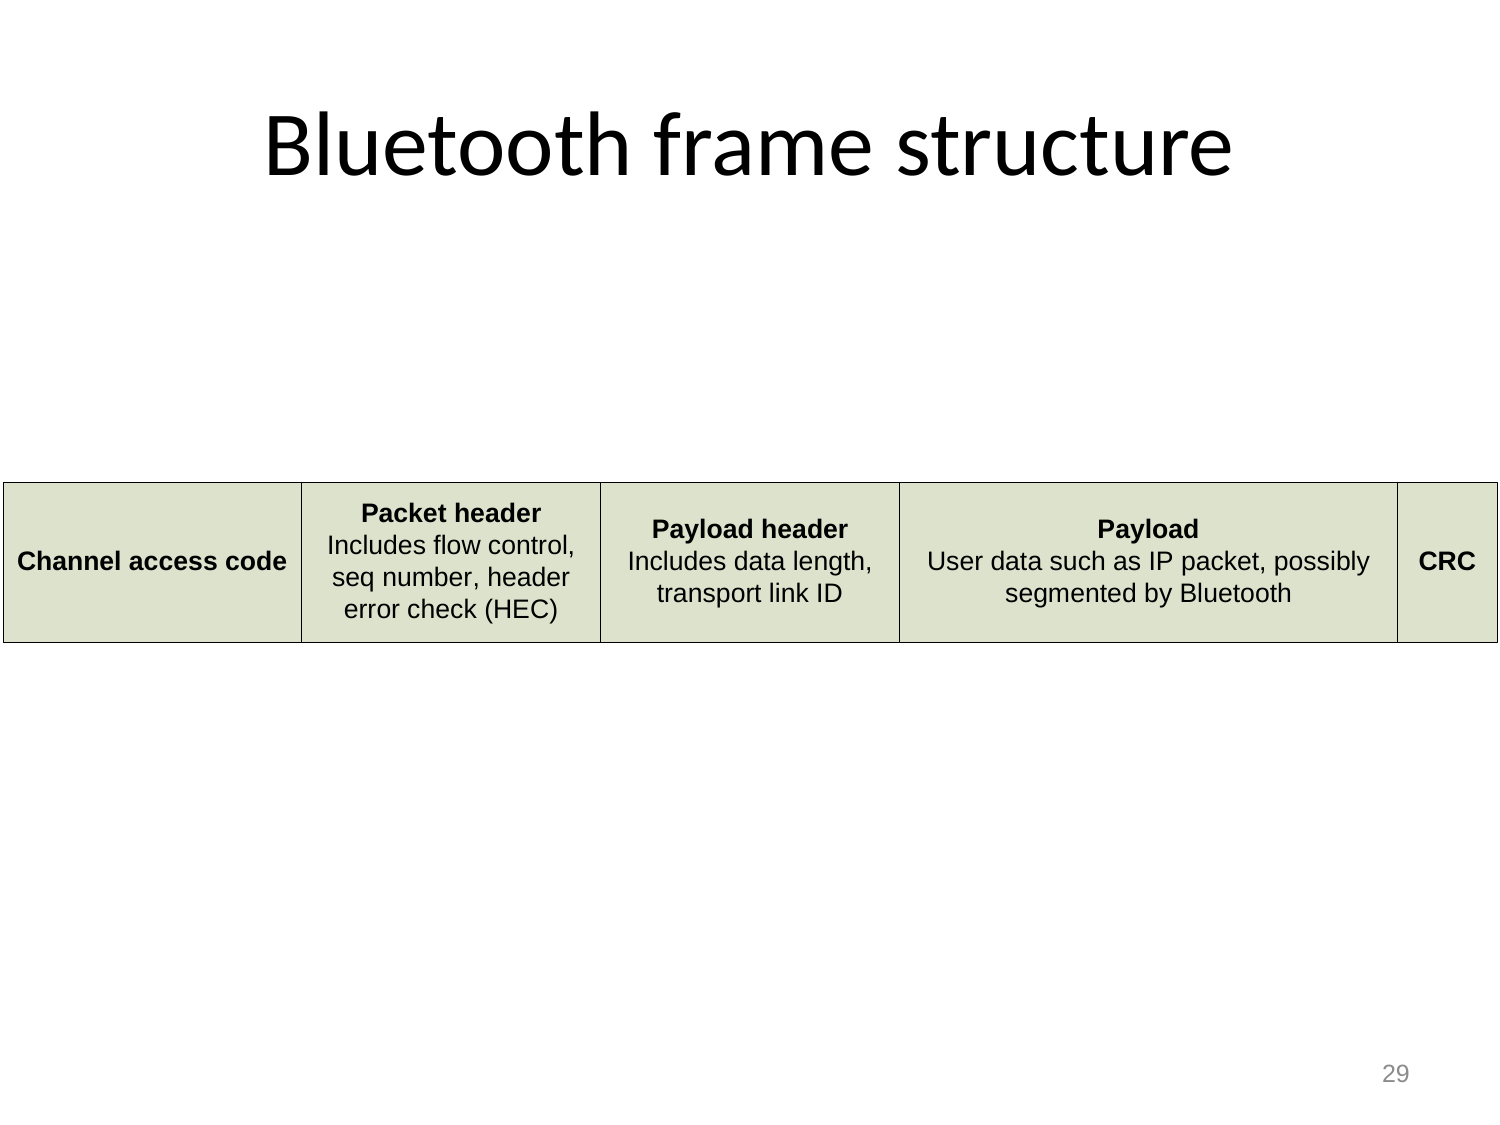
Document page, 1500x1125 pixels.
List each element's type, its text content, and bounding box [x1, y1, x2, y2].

title Bluetooth frame structure [74, 44, 1426, 233]
slide_number 29 [1074, 1042, 1425, 1103]
picture [0, 479, 1500, 646]
